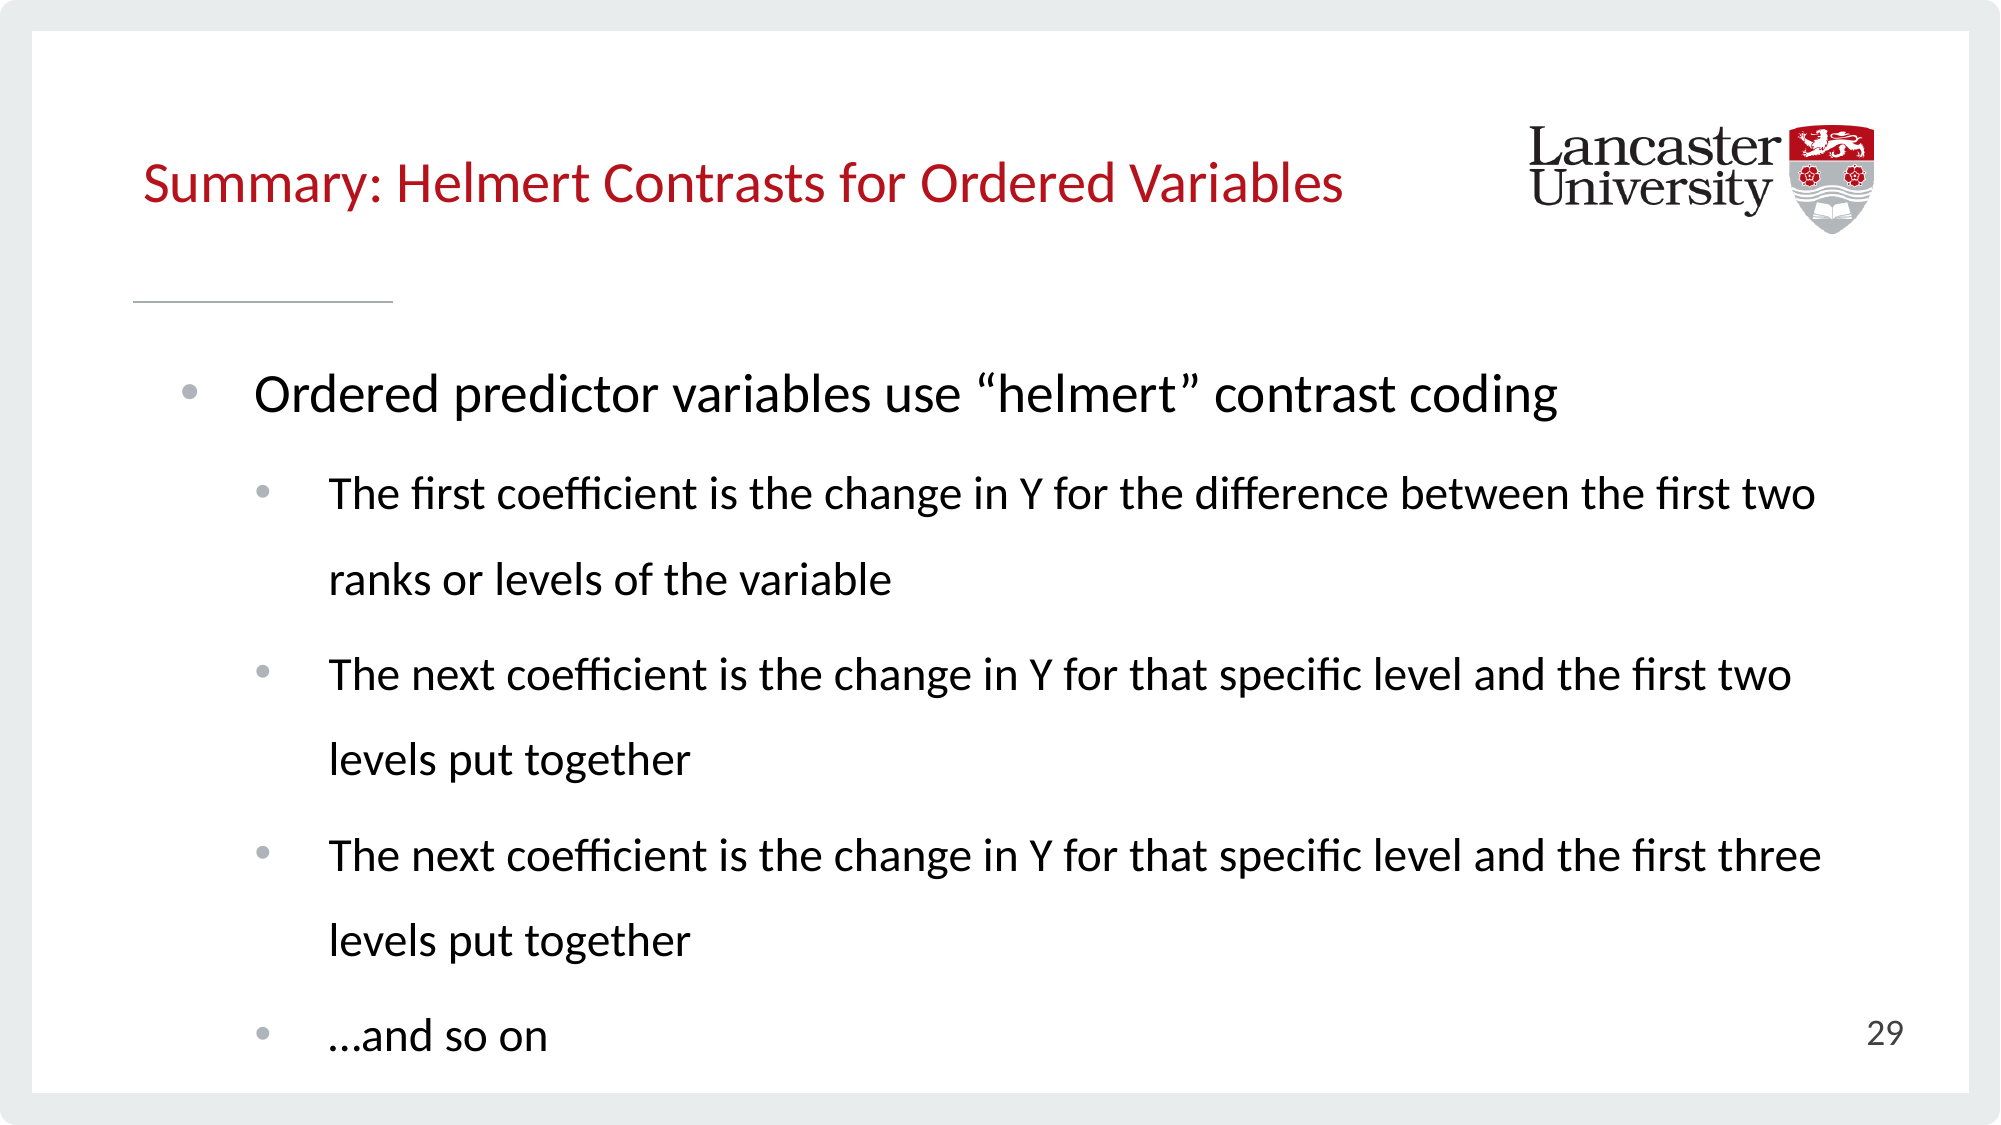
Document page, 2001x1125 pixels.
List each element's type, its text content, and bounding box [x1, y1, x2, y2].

slide_number 29 [1468, 1001, 1919, 1061]
list Ordered predictor variables use “helmert” contrast coding The first coefficient is the change in Y for the difference between the first two ranks or levels of the variable The next coefficient is the change in Y for that specific level and the first two levels put together The next coefficient is the change in Y for that specific level and the first three levels put together …and so on [129, 317, 1865, 1074]
title Summary: Helmert Contrasts for Ordered Variables [128, 78, 1517, 279]
